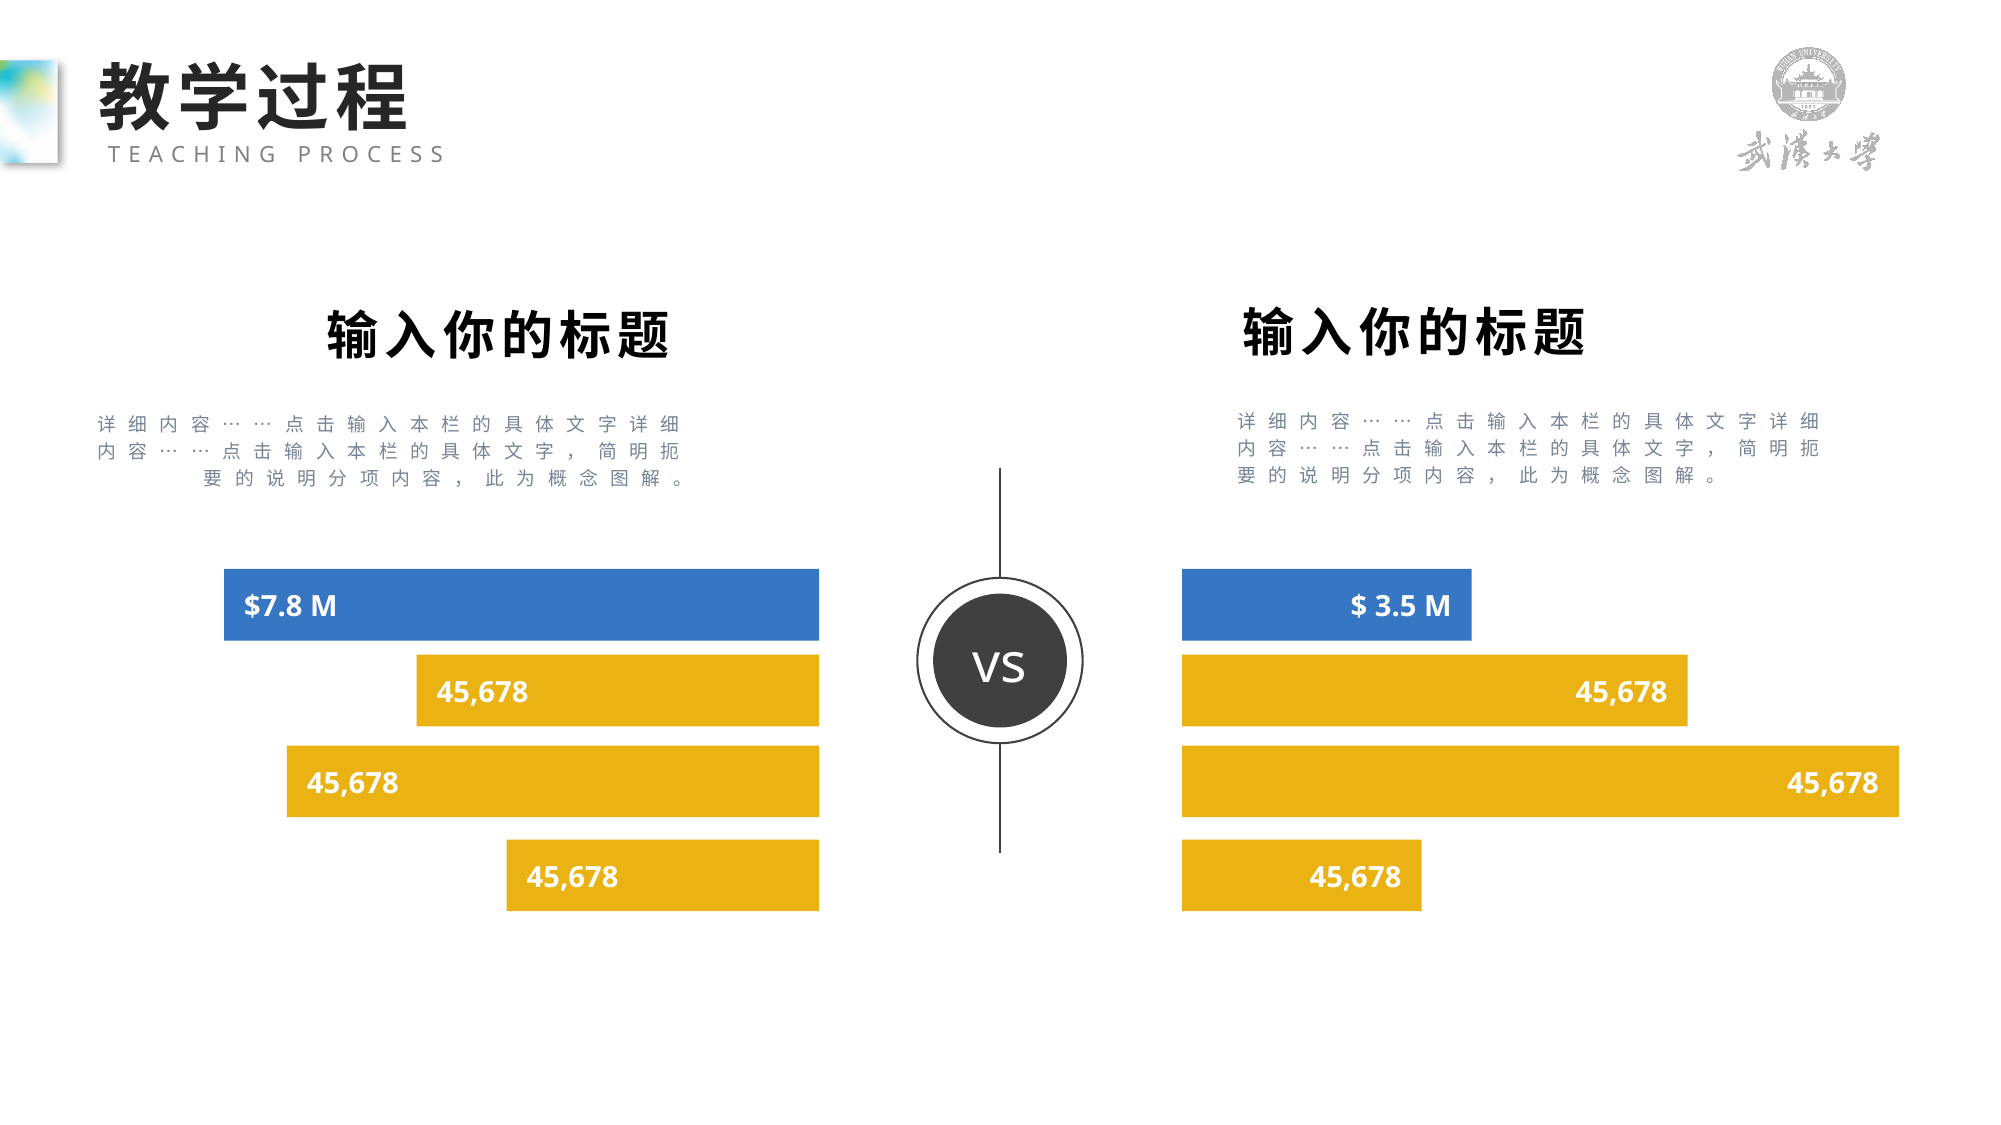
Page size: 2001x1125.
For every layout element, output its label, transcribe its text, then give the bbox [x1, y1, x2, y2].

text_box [1222, 292, 1851, 493]
text_box 45,678 [1181, 654, 1689, 727]
picture [1737, 47, 1880, 171]
text_box 45,678 [1181, 839, 1423, 912]
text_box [78, 295, 707, 496]
text_box 45,678 [1181, 745, 1900, 818]
text_box 45,678 [506, 839, 820, 912]
text_box $ 3.5 M [1181, 568, 1473, 642]
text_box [917, 577, 1083, 744]
text_box 45,678 [286, 745, 820, 818]
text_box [78, 44, 476, 171]
text_box 45,678 [416, 654, 820, 727]
picture [0, 61, 78, 163]
text_box $7.8 M [223, 568, 820, 642]
